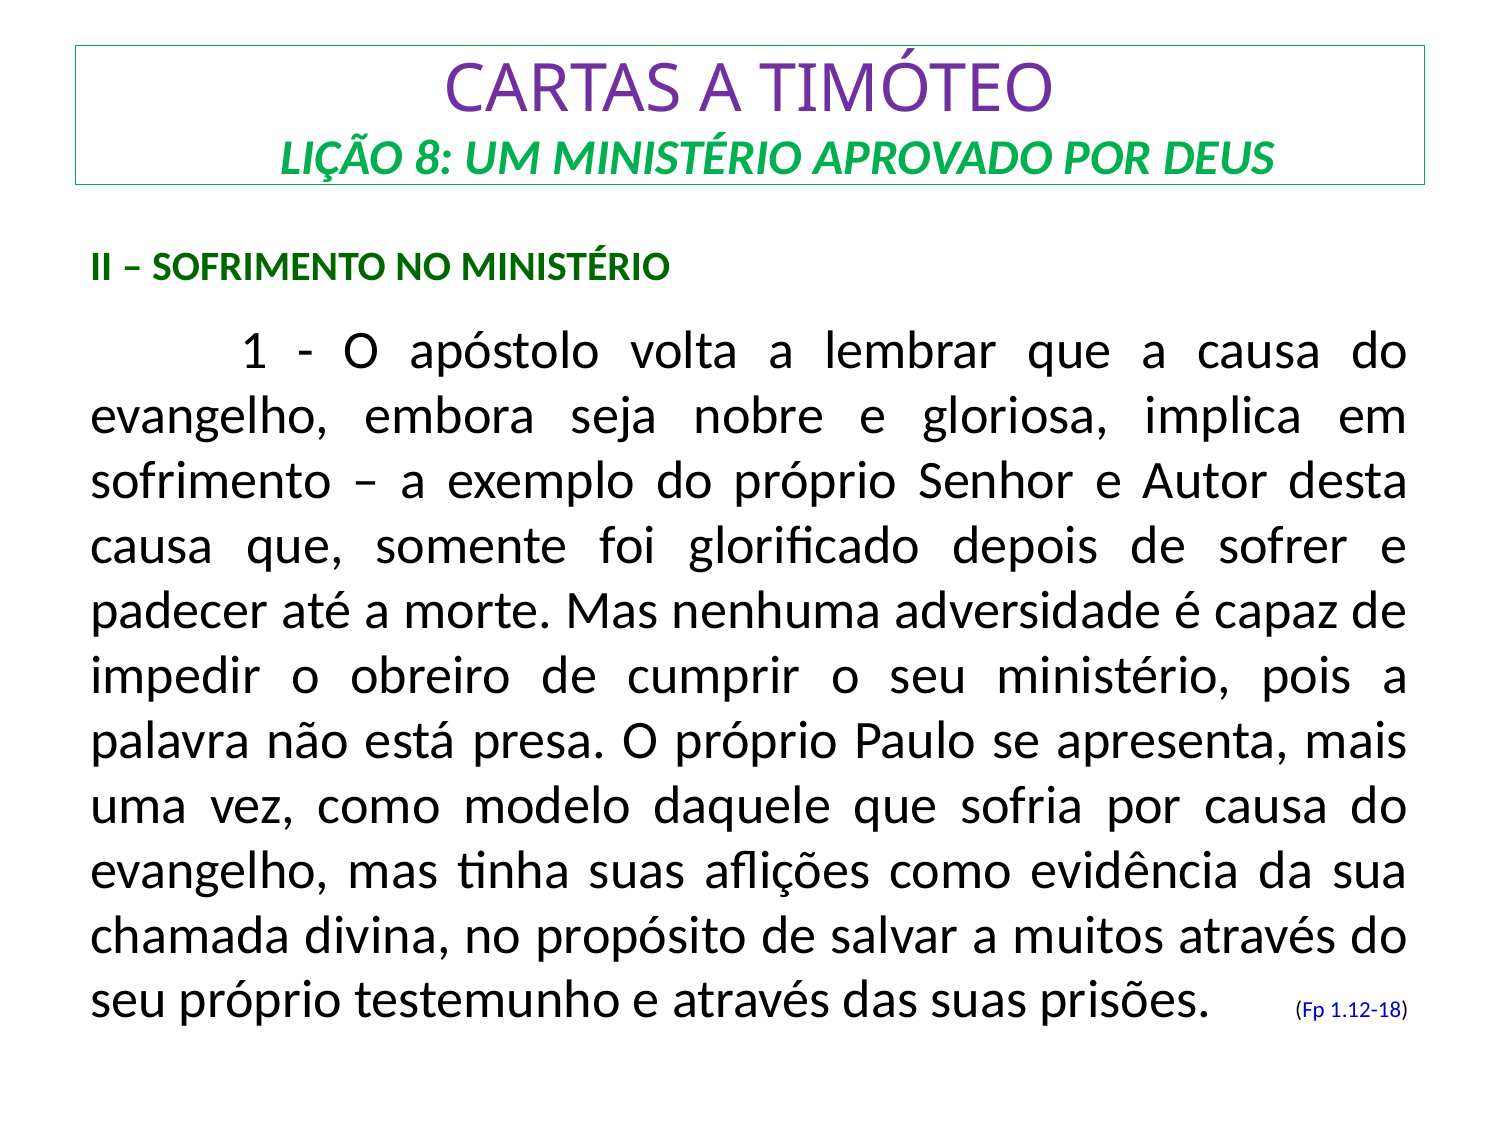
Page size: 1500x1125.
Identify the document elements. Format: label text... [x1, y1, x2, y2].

list II – SOFRIMENTO NO MINISTÉRIO 1 - O apóstolo volta a lembrar que a causa do evangelho, embora seja nobre e gloriosa, implica em sofrimento – a exemplo do próprio Senhor e Autor desta causa que, somente foi glorificado depois de sofrer e padecer até a morte. Mas nenhuma adversidade é capaz de impedir o obreiro de cumprir o seu ministério, pois a palavra não está presa. O próprio Paulo se apresenta, mais uma vez, como modelo daquele que sofria por causa do evangelho, mas tinha suas aflições como evidência da sua chamada divina, no propósito de salvar a muitos através do seu próprio testemunho e através das suas prisões. (Fp 1.12-18) [75, 231, 1425, 1071]
title CARTAS A TIMÓTEO LIÇÃO 8: UM MINISTÉRIO APROVADO POR DEUS [75, 45, 1425, 185]
